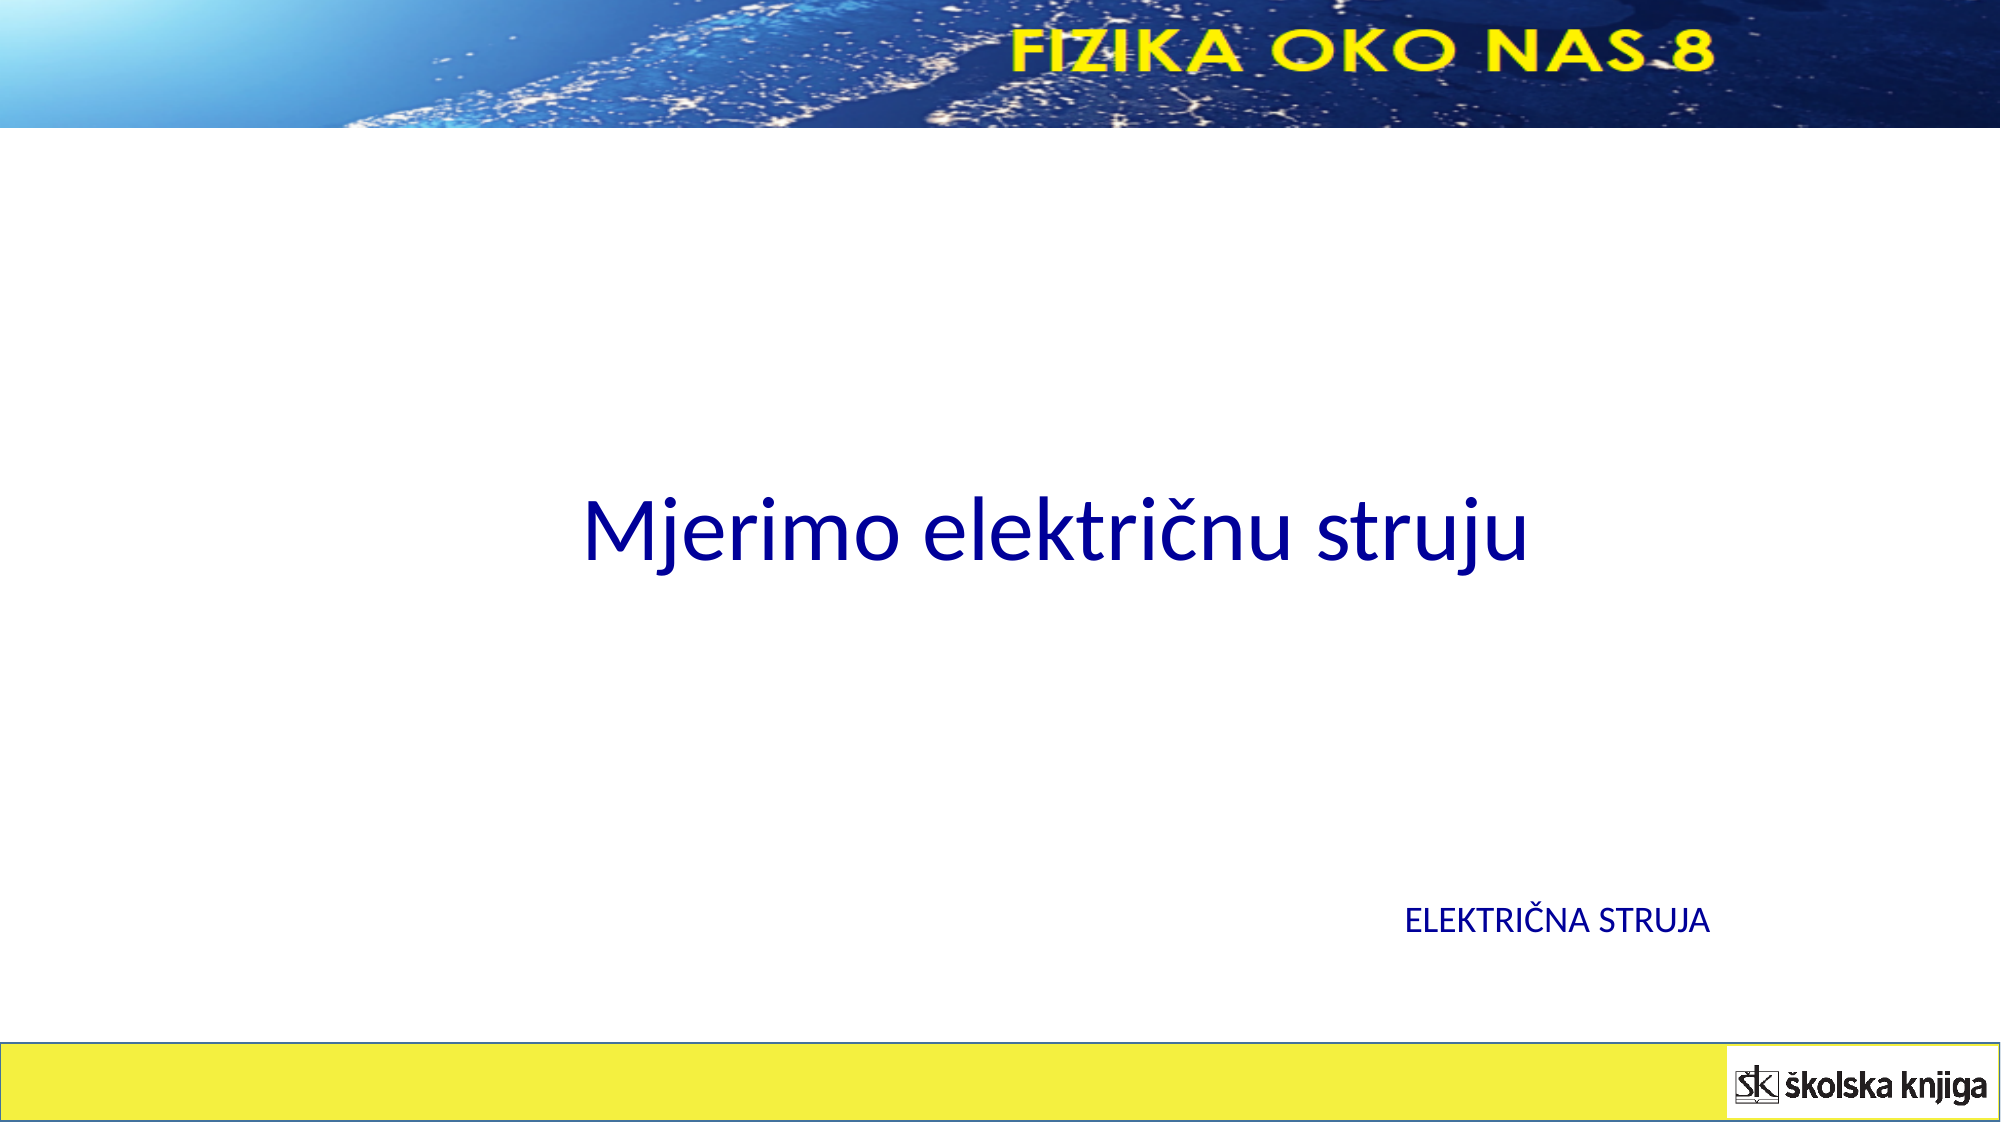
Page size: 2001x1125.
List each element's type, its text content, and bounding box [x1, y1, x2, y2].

picture [1727, 1046, 1998, 1118]
picture [0, 0, 2000, 128]
subtitle Mjerimo električnu struju [317, 473, 1818, 746]
text_box ELEKTRIČNA STRUJA [1389, 887, 1897, 948]
